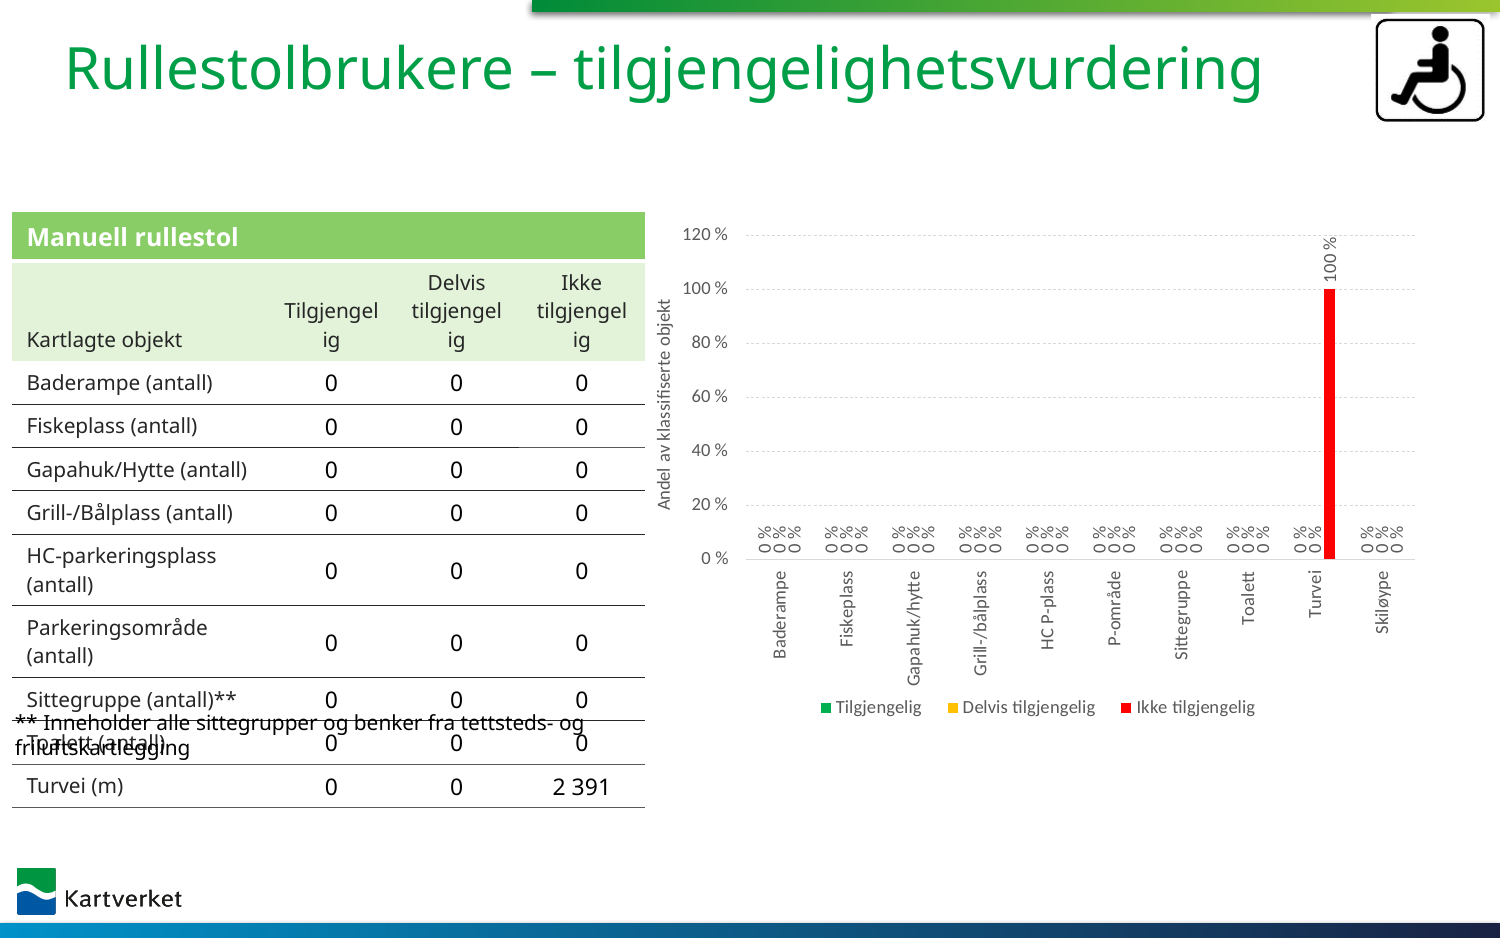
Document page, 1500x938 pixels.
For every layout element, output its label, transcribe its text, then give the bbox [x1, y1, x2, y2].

table_cell Fiskeplass (antall) [12, 405, 269, 447]
table_cell 0 [394, 768, 519, 807]
table_cell 0 [269, 768, 394, 807]
table_cell 0 [394, 535, 519, 605]
picture [1371, 13, 1491, 127]
table_cell 0 [269, 361, 394, 404]
table_cell 0 [269, 606, 394, 677]
table_cell 0 [269, 448, 394, 490]
text_box Rullestolbrukere – tilgjengelighetsvurdering [49, 12, 1372, 109]
table_cell 0 [394, 448, 519, 490]
text_box ** Inneholder alle sittegrupper og benker fra tettsteds- og friluftskartlegging [0, 702, 745, 768]
table_cell 0 [269, 491, 394, 534]
table_cell 0 [394, 491, 519, 534]
table_cell Turvei (m) [12, 768, 269, 807]
table_cell 0 [269, 535, 394, 605]
picture [643, 218, 1426, 728]
table_cell 0 [519, 405, 638, 447]
table_cell 0 [519, 491, 638, 534]
table_cell 0 [519, 361, 638, 404]
table_cell Sittegruppe (antall)** [12, 678, 269, 702]
table_cell 0 [269, 678, 394, 702]
table_cell 0 [269, 405, 394, 447]
table_cell 0 [394, 361, 519, 404]
table_cell 0 [519, 678, 638, 702]
table_cell Delvis tilgjengelig [394, 263, 519, 361]
table_cell 2 391 [519, 768, 645, 807]
table_cell HC-parkeringsplass (antall) [12, 535, 269, 605]
table_cell 0 [394, 405, 519, 447]
table_cell 0 [519, 535, 638, 605]
table_header Manuell rullestol [12, 212, 645, 259]
table_cell Tilgjengelig [269, 263, 394, 361]
table_cell 0 [519, 606, 638, 677]
table_cell 0 [394, 606, 519, 677]
table_cell 0 [519, 448, 638, 490]
table_cell Kartlagte objekt [12, 263, 269, 361]
table_cell Gapahuk/Hytte (antall) [12, 448, 269, 490]
table_cell Baderampe (antall) [12, 361, 269, 404]
table_cell Ikke tilgjengelig [519, 263, 638, 361]
table_cell Grill-/Bålplass (antall) [12, 491, 269, 534]
table_cell 0 [394, 678, 519, 702]
table_cell Parkeringsområde (antall) [12, 606, 269, 677]
